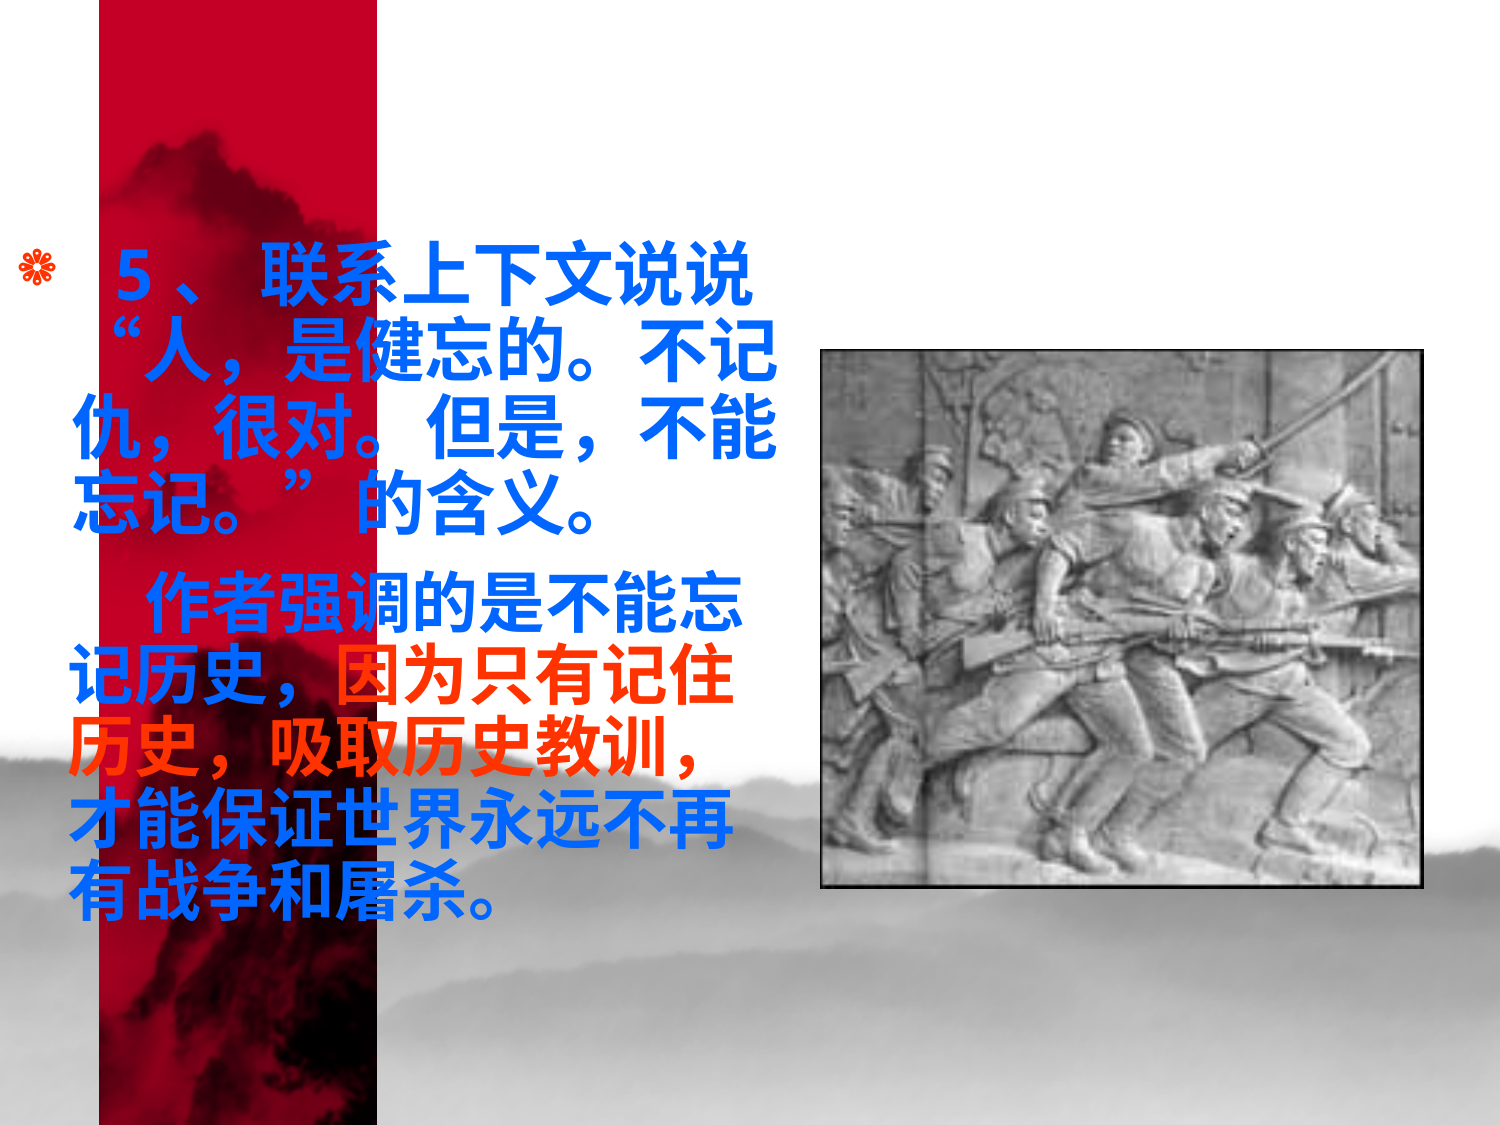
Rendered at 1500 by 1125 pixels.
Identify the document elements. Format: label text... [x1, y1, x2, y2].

text_box 作者强调的是不能忘记历史，因为只有记住历史，吸取历史教训，才能保证世界永远不再有战争和屠杀。 [53, 562, 786, 937]
picture [99, 0, 377, 231]
list 5、 联系上下文说说“人，是健忘的。不记仇，很对。但是，不能忘记。”的含义。 [0, 231, 798, 610]
picture [0, 349, 1500, 1125]
